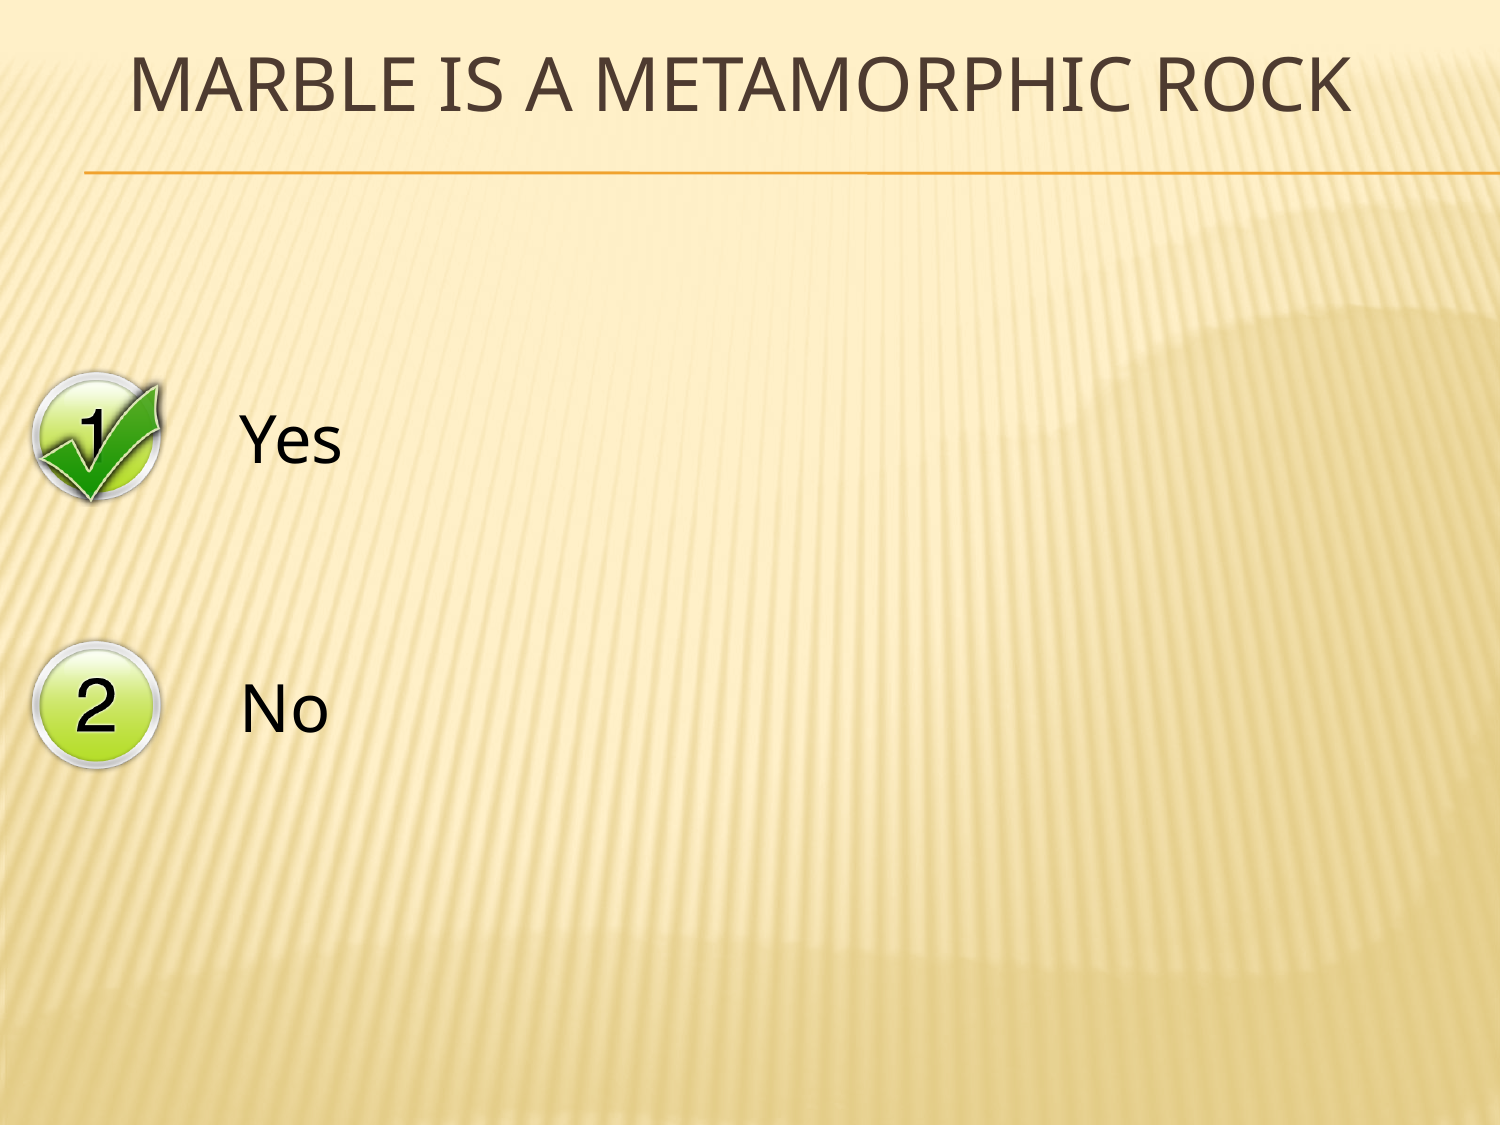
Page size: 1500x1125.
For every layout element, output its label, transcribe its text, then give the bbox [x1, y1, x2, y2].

picture [25, 366, 167, 508]
list Marble is a metamorphic rock [25, 19, 1475, 144]
picture [25, 635, 167, 776]
